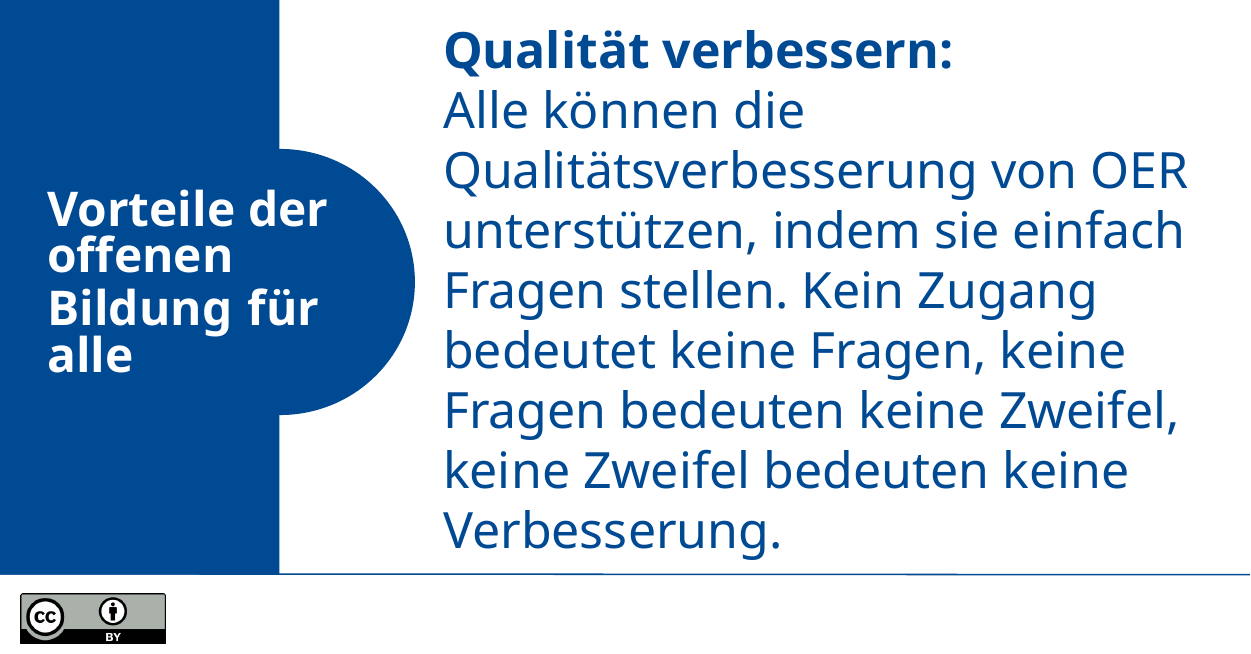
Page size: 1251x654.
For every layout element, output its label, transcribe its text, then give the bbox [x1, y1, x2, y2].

text_box [212, 397, 348, 416]
text_box [200, 148, 361, 175]
text_box [402, 225, 415, 339]
text_box [0, 0, 280, 573]
text_box Vorteile der offenen Bildung für alle [32, 175, 402, 397]
text_box [0, 582, 1250, 654]
picture [20, 592, 166, 645]
text_box Qualität verbessern: Alle können die Qualitätsverbesserung von OER unterstützen, indem sie einfach Fragen stellen. Kein Zugang bedeutet keine Fragen, keine Fragen bedeuten keine Zweifel, keine Zweifel bedeuten keine Verbesserung. [428, 0, 1250, 572]
